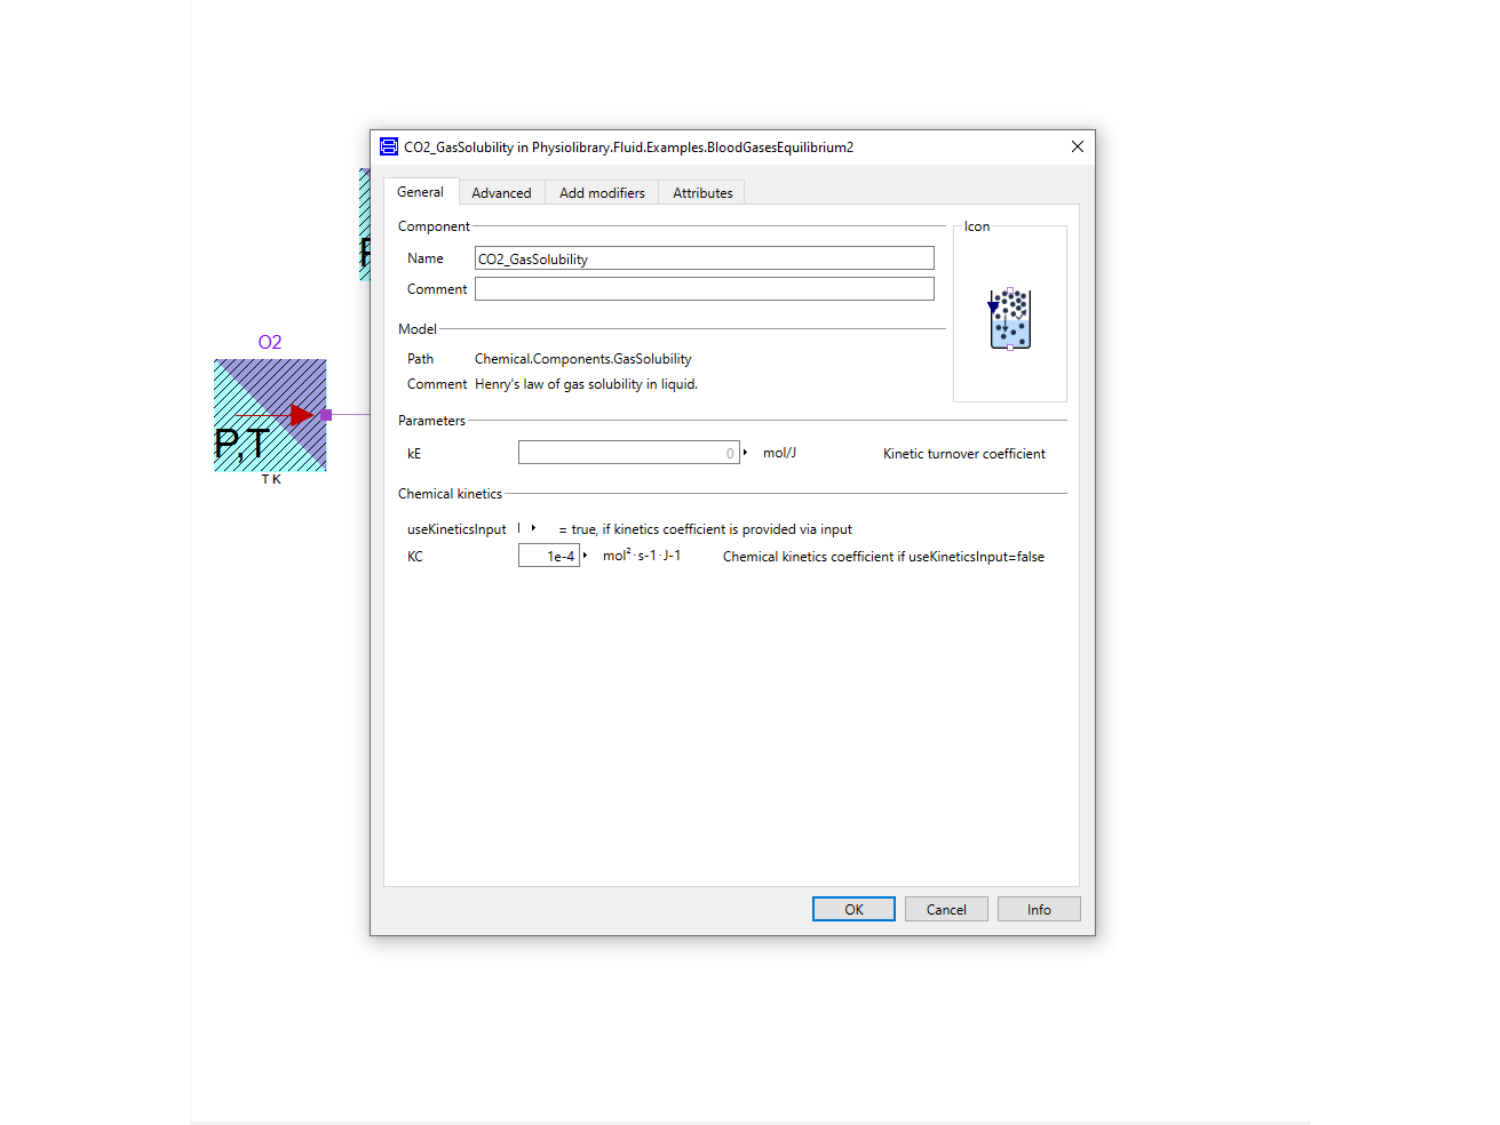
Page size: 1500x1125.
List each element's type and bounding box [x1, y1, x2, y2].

picture [190, 0, 1310, 1125]
